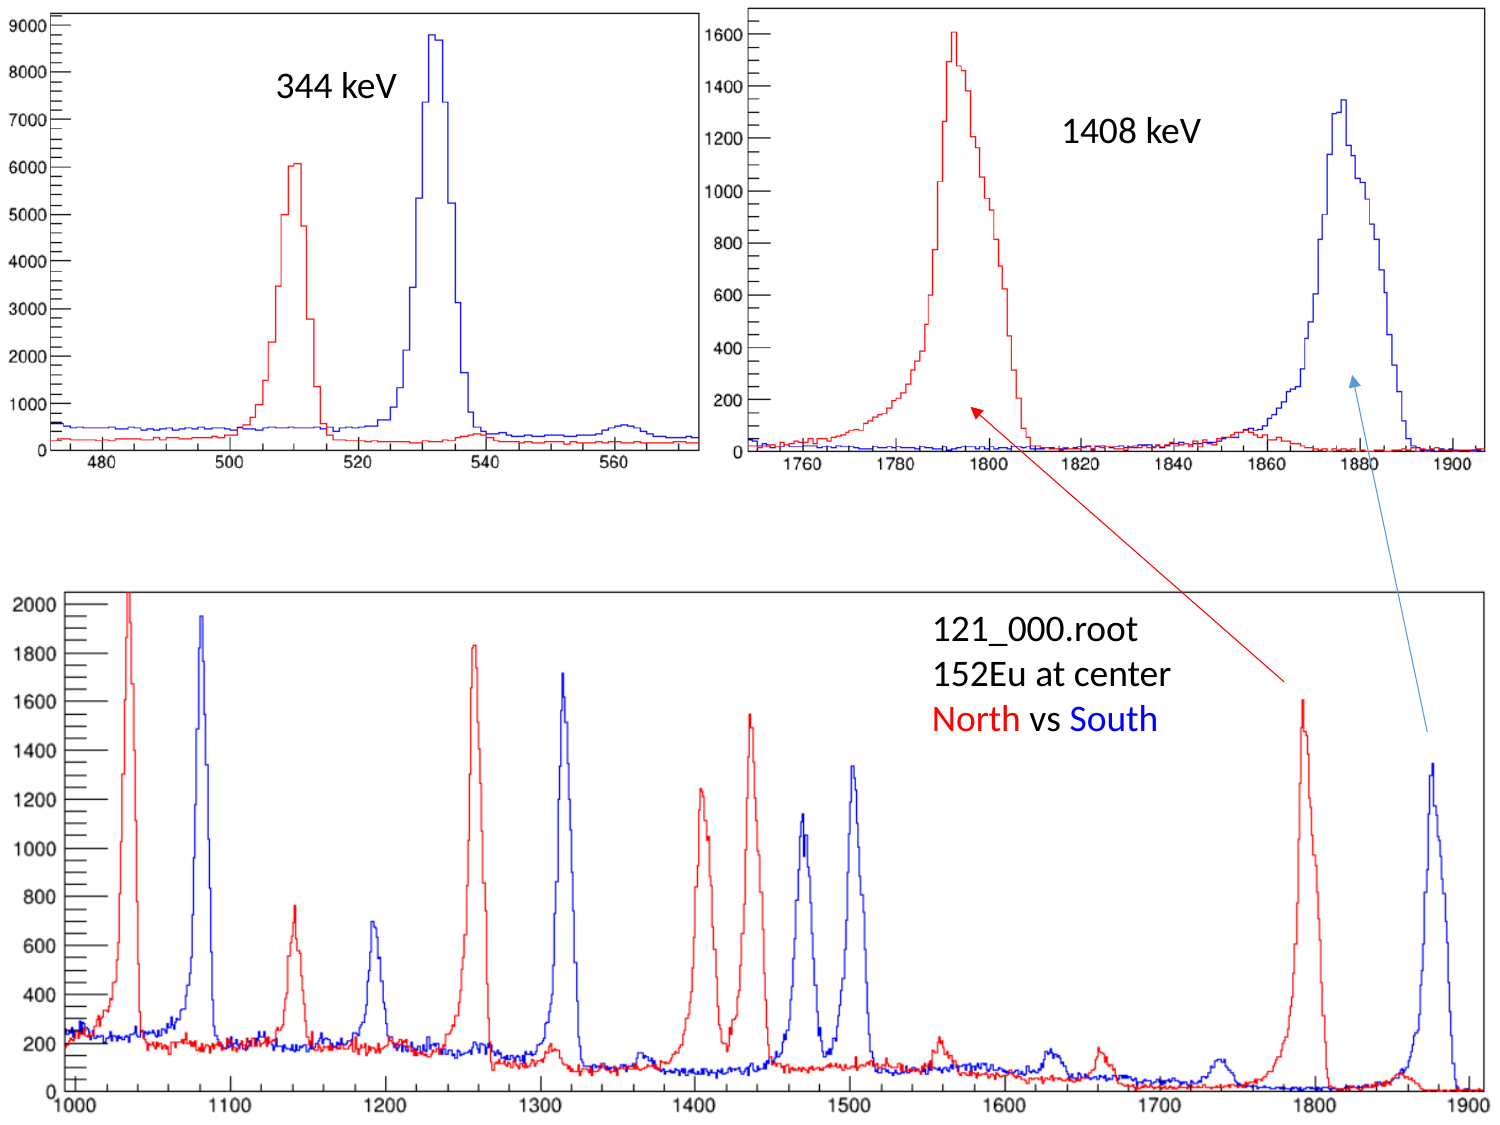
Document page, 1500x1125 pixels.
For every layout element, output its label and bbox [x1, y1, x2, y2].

text_box [970, 406, 1285, 682]
picture [0, 0, 1500, 480]
picture [0, 577, 1500, 1125]
text_box [1352, 374, 1428, 732]
